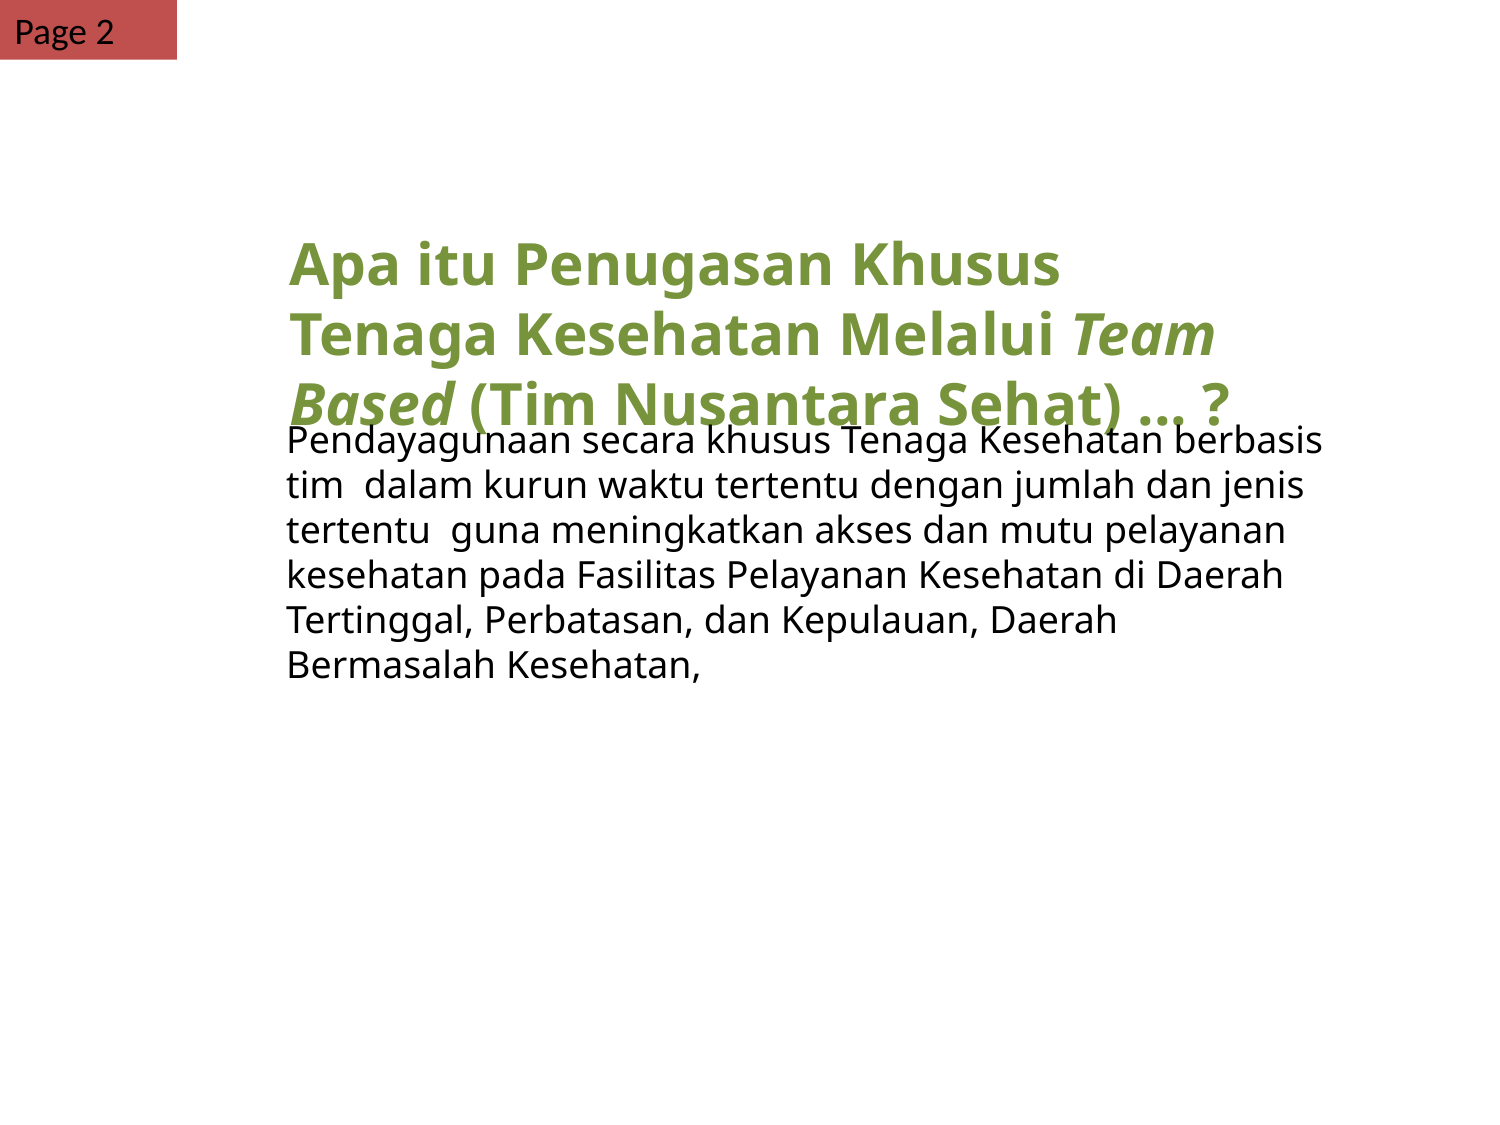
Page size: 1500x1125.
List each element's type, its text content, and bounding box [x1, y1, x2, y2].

text_box Pendayagunaan secara khusus Tenaga Kesehatan berbasis tim dalam kurun waktu tertentu dengan jumlah dan jenis tertentu guna meningkatkan akses dan mutu pelayanan kesehatan pada Fasilitas Pelayanan Kesehatan di Daerah Tertinggal, Perbatasan, dan Kepulauan, Daerah Bermasalah Kesehatan, [271, 408, 1347, 694]
text_box Page 2 [0, 0, 177, 60]
text_box Apa itu Penugasan Khusus Tenaga Kesehatan Melalui Team Based (Tim Nusantara Sehat) ... ? [274, 219, 1247, 408]
